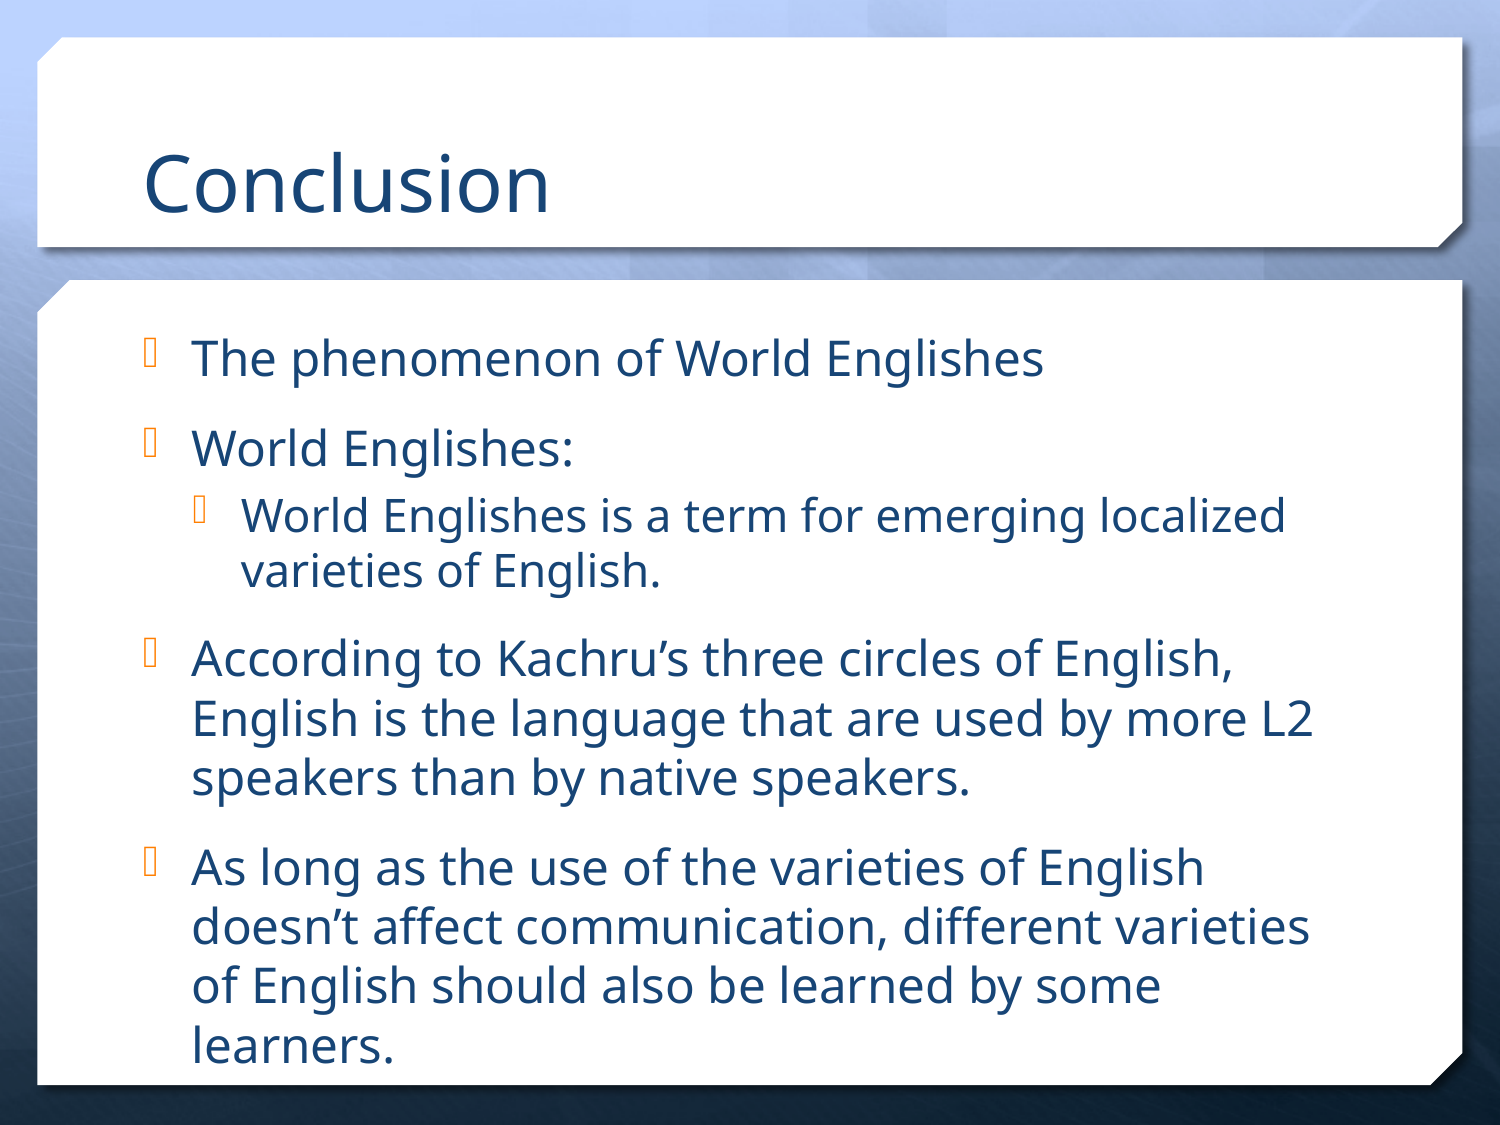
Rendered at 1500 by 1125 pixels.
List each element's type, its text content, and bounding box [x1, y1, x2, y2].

title Conclusion [127, 48, 1372, 236]
list The phenomenon of World Englishes World Englishes: World Englishes is a term for emerging localized varieties of English. According to Kachru’s three circles of English, English is the language that are used by more L2 speakers than by native speakers. As long as the use of the varieties of English doesn’t affect communication, different varieties of English should also be learned by some learners. [127, 319, 1372, 1088]
